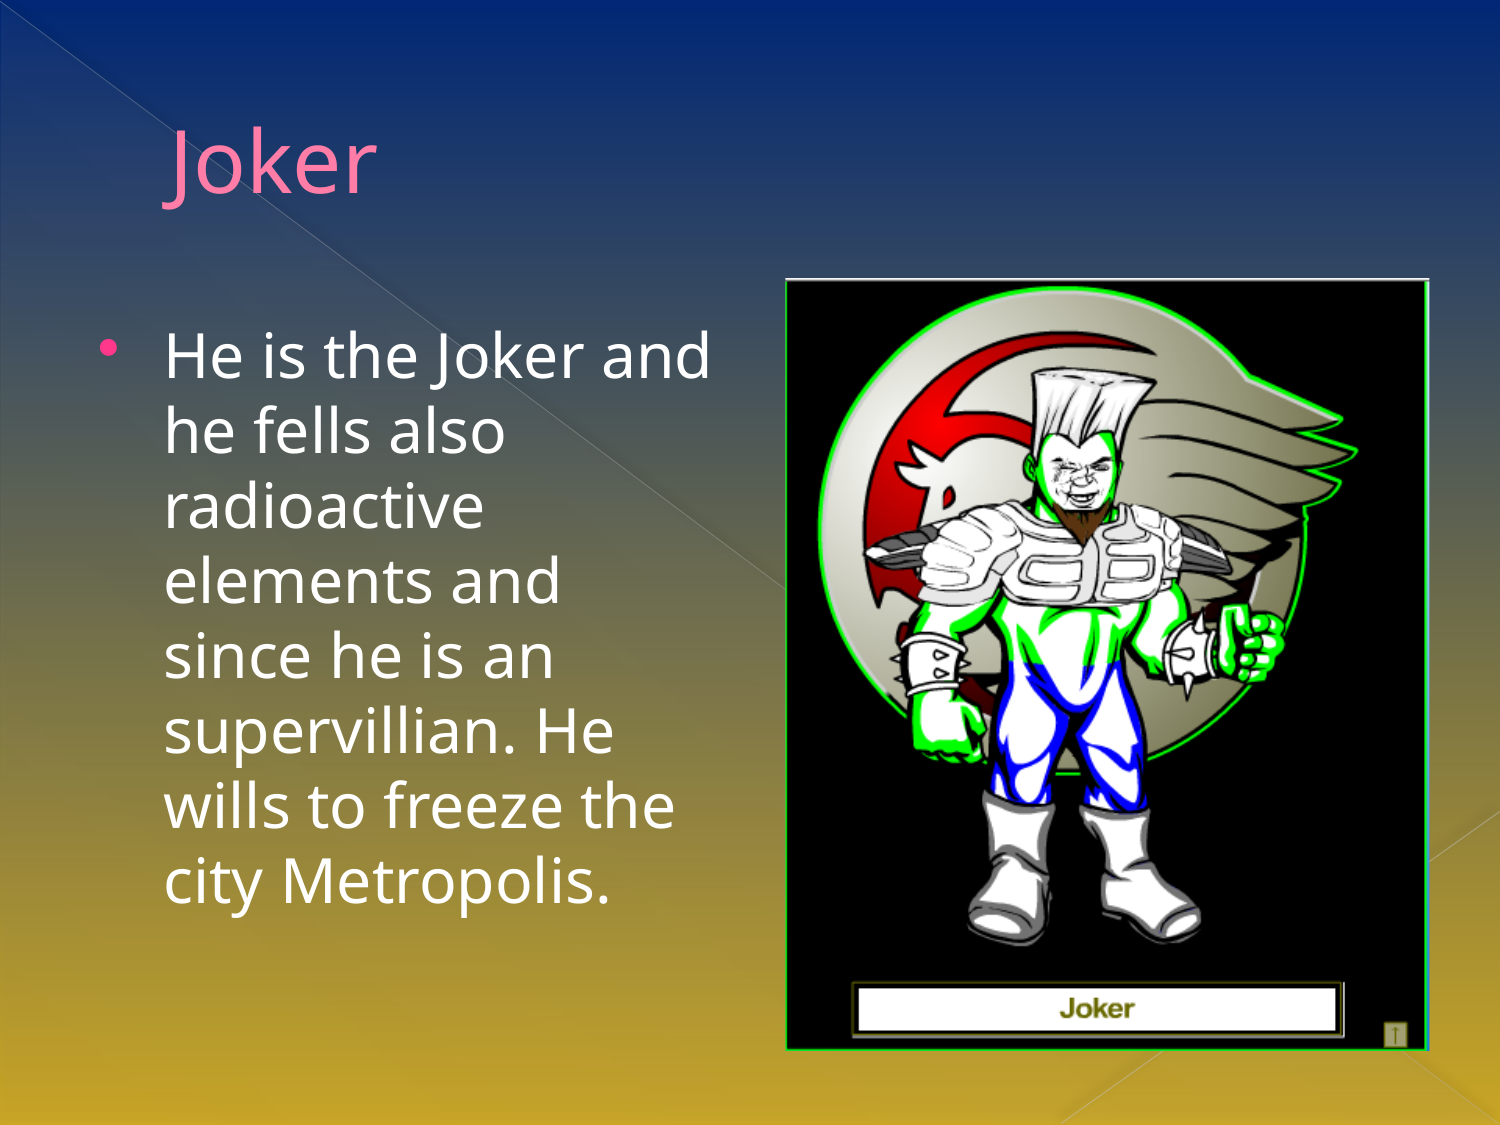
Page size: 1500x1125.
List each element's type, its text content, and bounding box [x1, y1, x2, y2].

list He is the Joker and he fells also radioactive elements and since he is an supervillian. He wills to freeze the city Metropolis. [75, 308, 739, 1059]
picture [785, 278, 1430, 1051]
title Joker [75, 43, 1425, 274]
